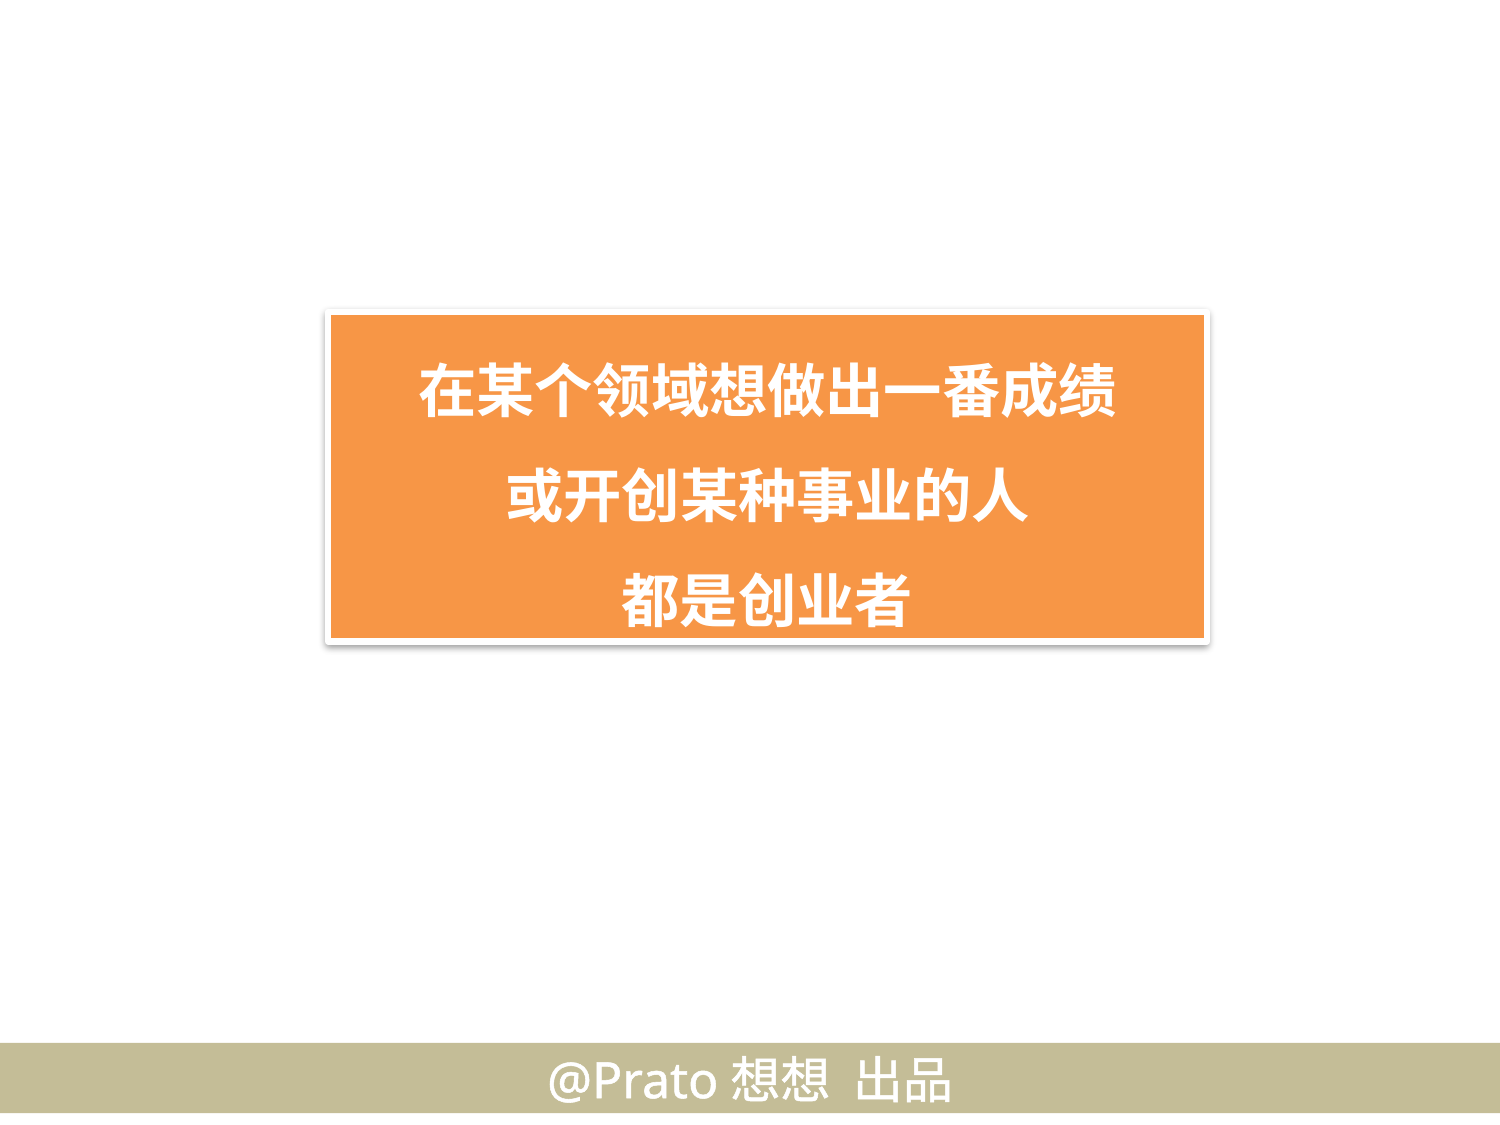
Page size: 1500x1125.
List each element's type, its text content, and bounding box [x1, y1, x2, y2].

text_box 在某个领域想做出一番成绩 或开创某种事业的人 都是创业者 [325, 309, 1210, 645]
text_box @Prato想想 出品 [0, 1041, 1500, 1115]
